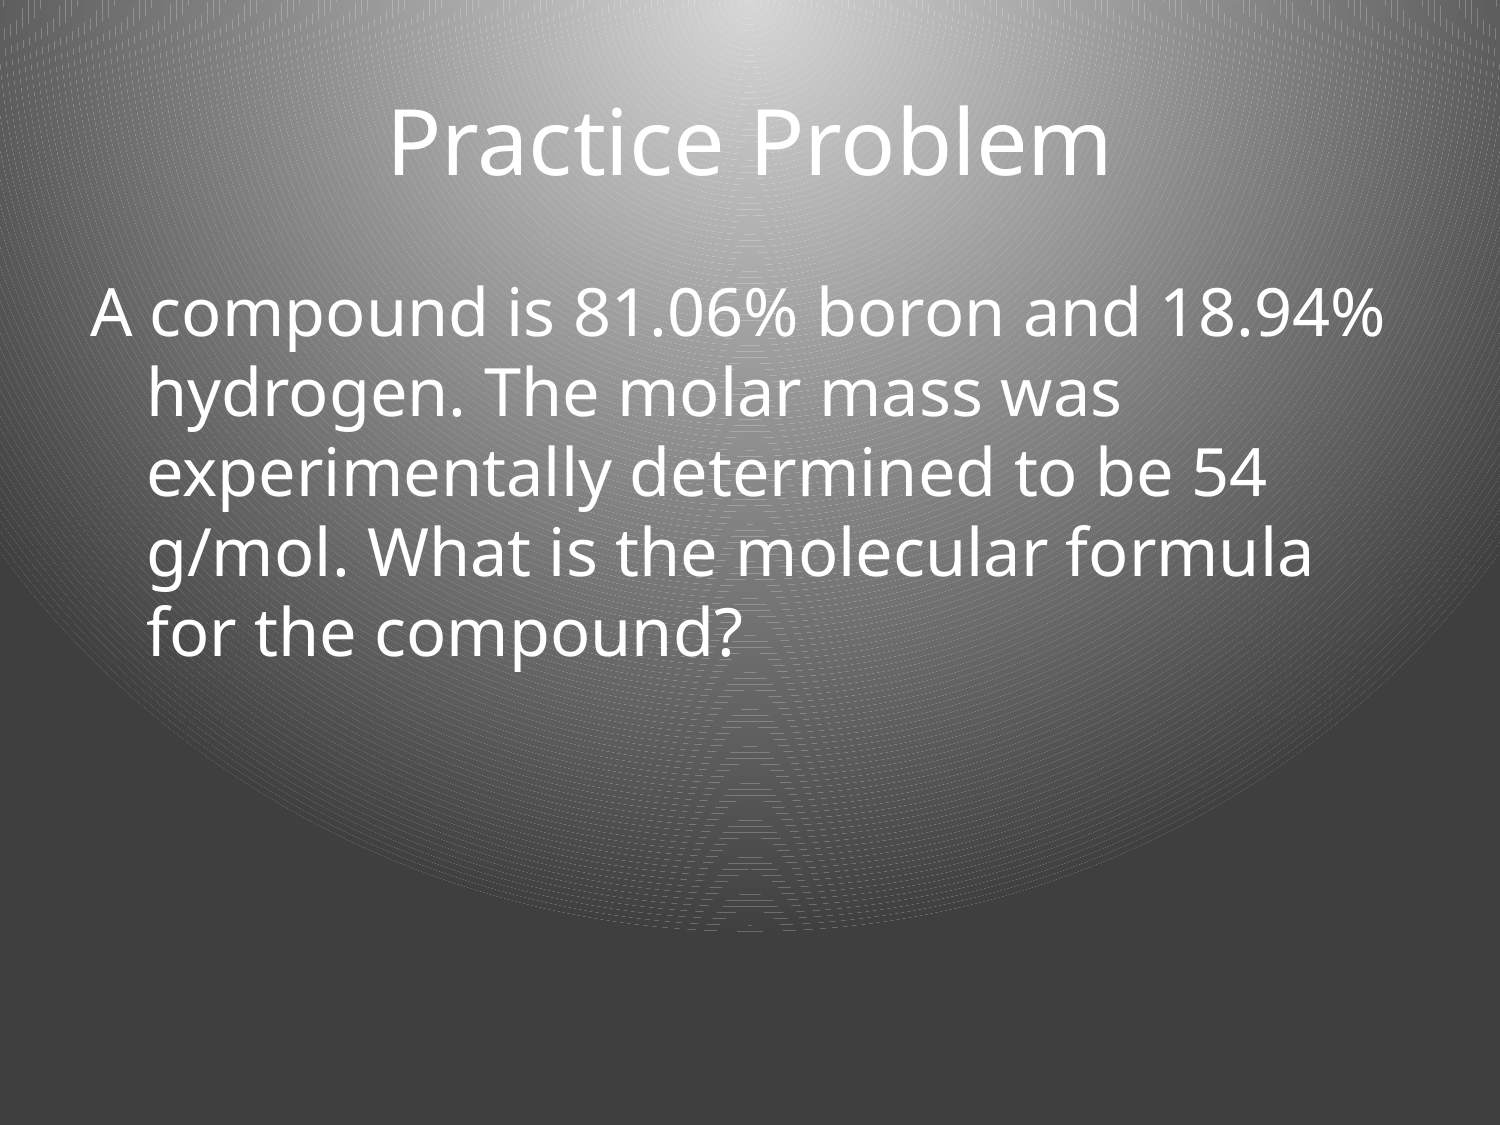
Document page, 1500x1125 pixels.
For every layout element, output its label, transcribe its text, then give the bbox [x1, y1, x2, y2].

title Practice Problem [74, 44, 1426, 233]
list A compound is 81.06% boron and 18.94% hydrogen. The molar mass was experimentally determined to be 54 g/mol. What is the molecular formula for the compound? [74, 262, 1426, 1006]
